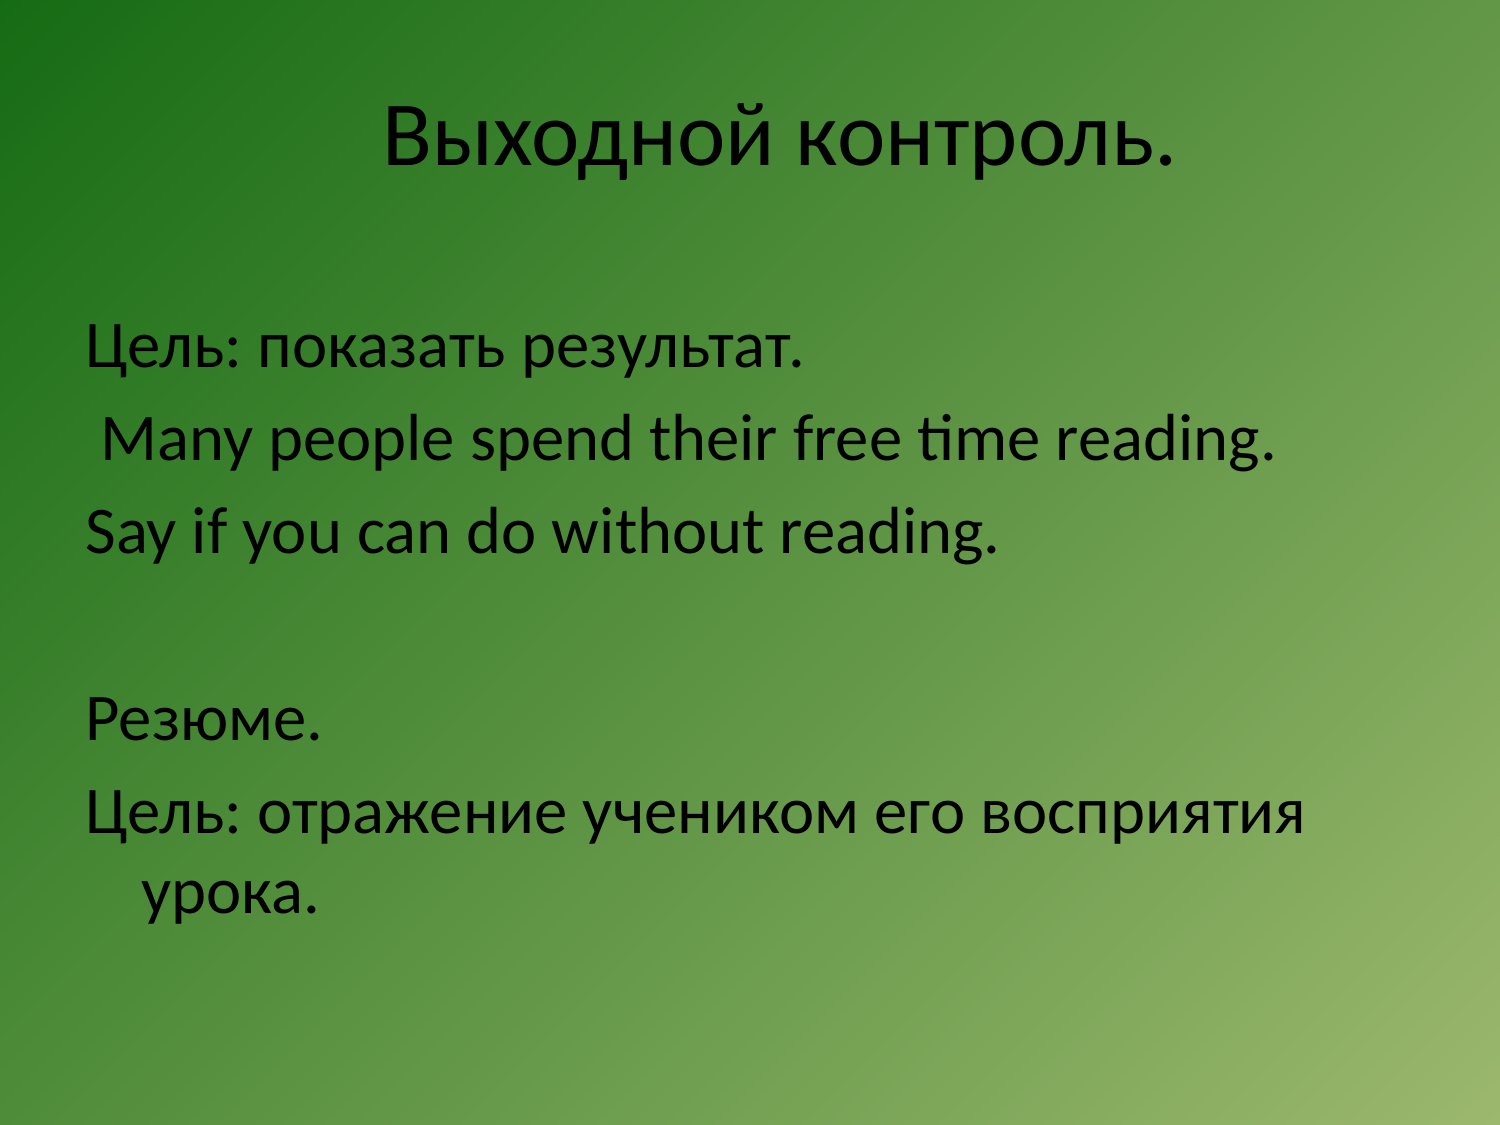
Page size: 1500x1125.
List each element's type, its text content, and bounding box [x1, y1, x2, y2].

title Выходной контроль. [105, 35, 1456, 223]
list Цель: показать результат. Many people spend their free time reading. Say if you can do without reading. Резюме. Цель: отражение учеником его восприятия урока. [70, 292, 1421, 1036]
